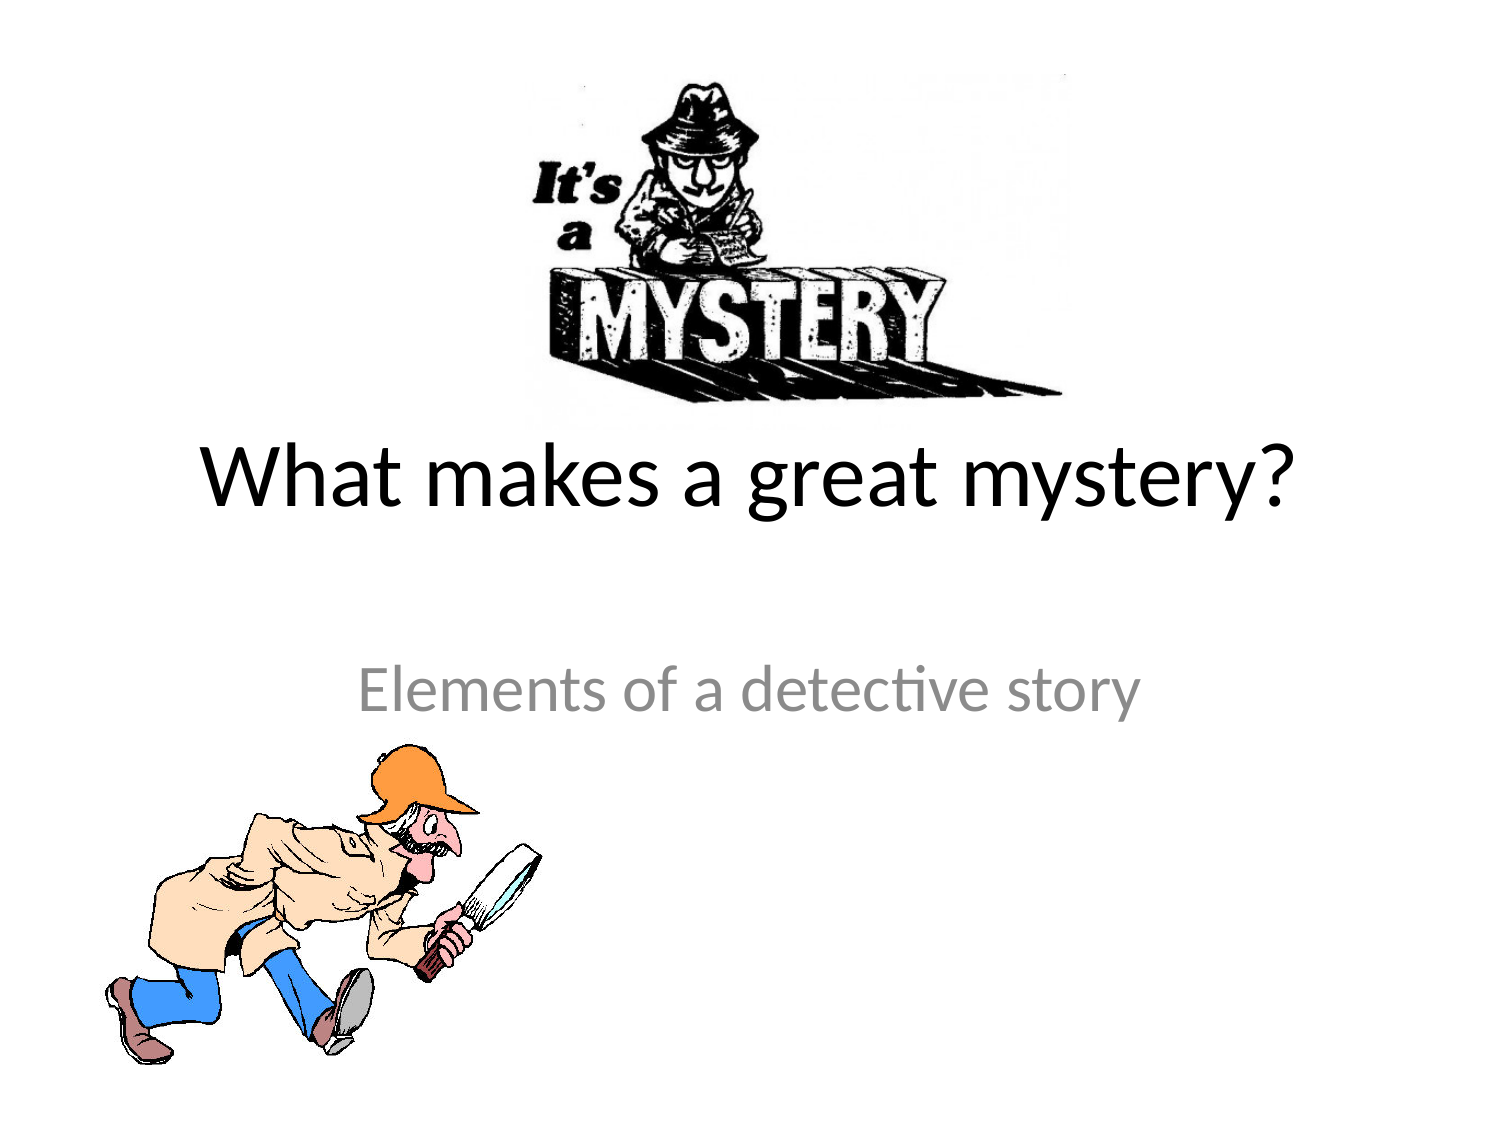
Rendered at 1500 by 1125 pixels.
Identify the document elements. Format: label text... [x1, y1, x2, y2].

picture [99, 737, 543, 1065]
subtitle Elements of a detective story [225, 637, 1275, 925]
picture [524, 74, 1072, 430]
title What makes a great mystery? [112, 349, 1388, 591]
